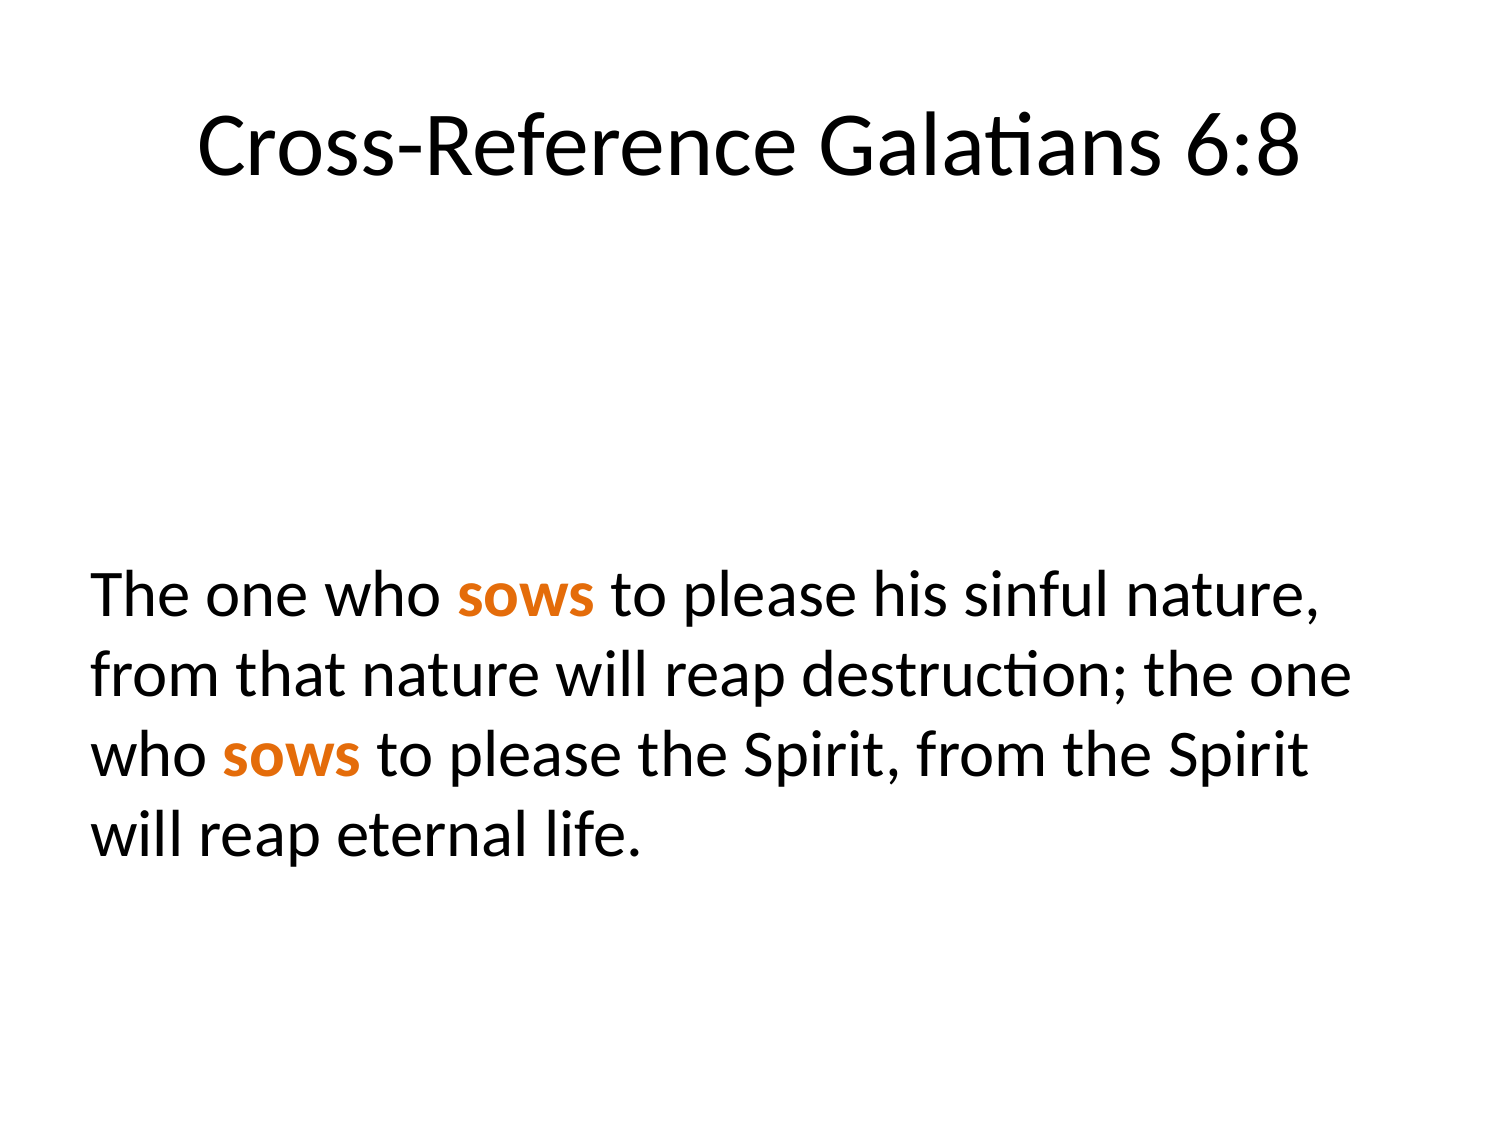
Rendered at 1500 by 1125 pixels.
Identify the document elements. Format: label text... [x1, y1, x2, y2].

title Cross-Reference Galatians 6:8 [75, 45, 1425, 233]
list The one who sows to please his sinful nature, from that nature will reap destruction; the one who sows to please the Spirit, from the Spirit will reap eternal life. [75, 262, 1425, 1005]
